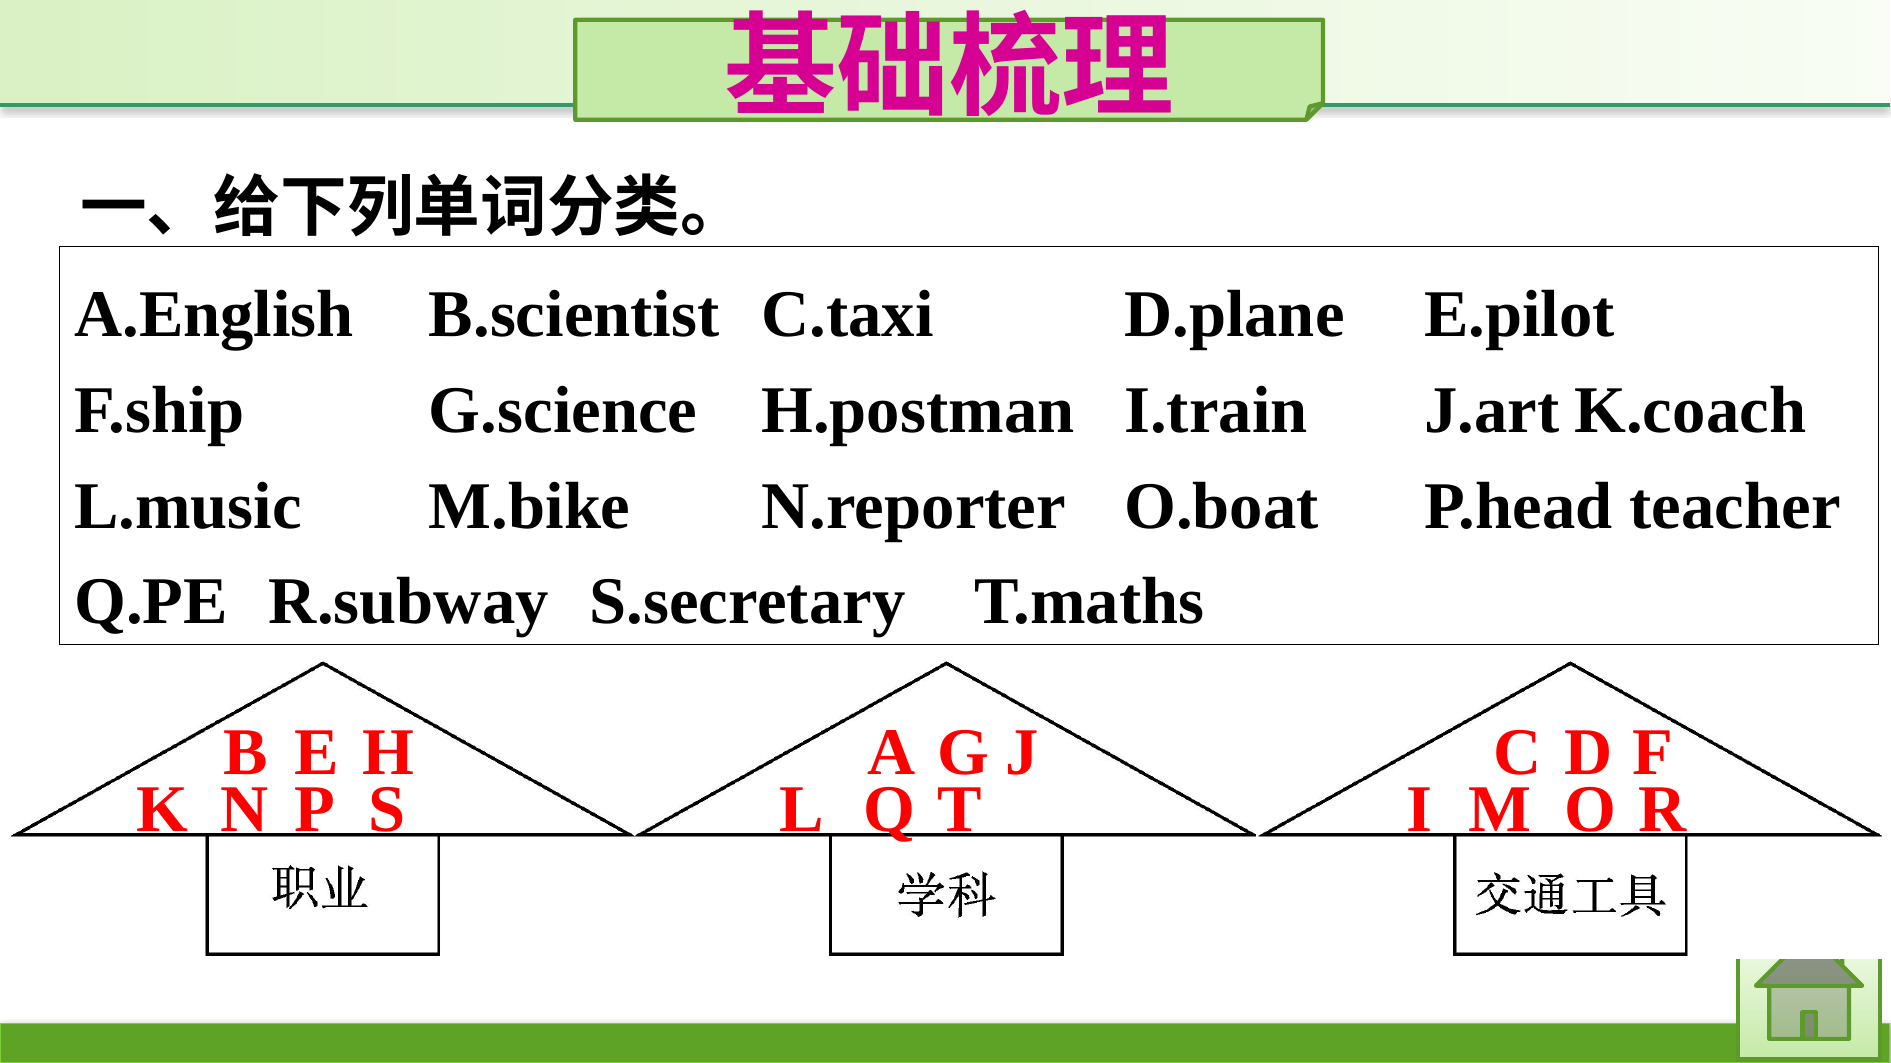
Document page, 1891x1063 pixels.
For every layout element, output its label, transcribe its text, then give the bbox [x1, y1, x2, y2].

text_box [8, 139, 1884, 959]
text_box 基础梳理 [573, 17, 1326, 122]
